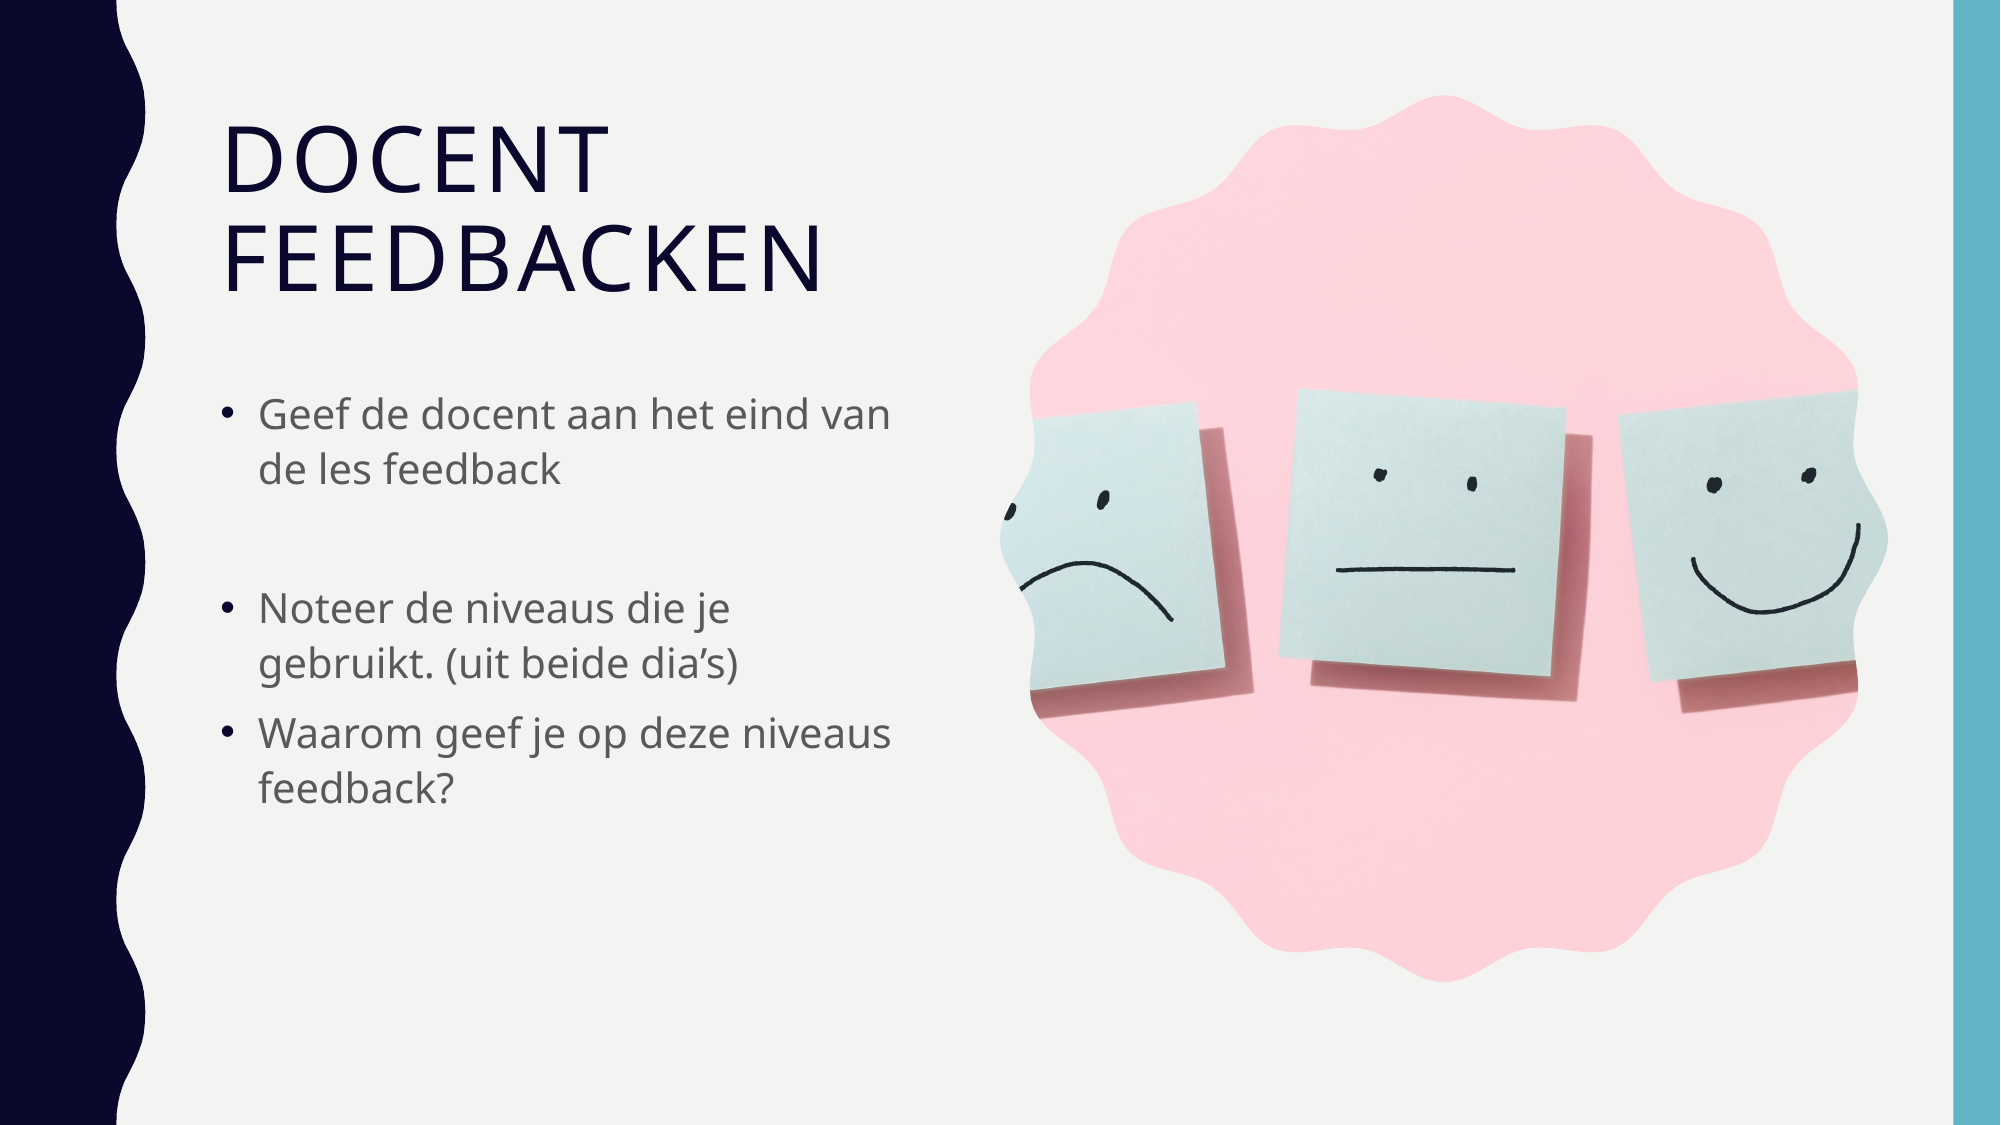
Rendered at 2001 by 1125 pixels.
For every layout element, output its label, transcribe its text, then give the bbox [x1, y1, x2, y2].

title Docent feedbacken [205, 105, 921, 323]
list Geef de docent aan het eind van de les feedback Noteer de niveaus die je gebruikt. (uit beide dia’s) Waarom geef je op deze niveaus feedback? [205, 375, 922, 965]
picture [999, 95, 1889, 983]
